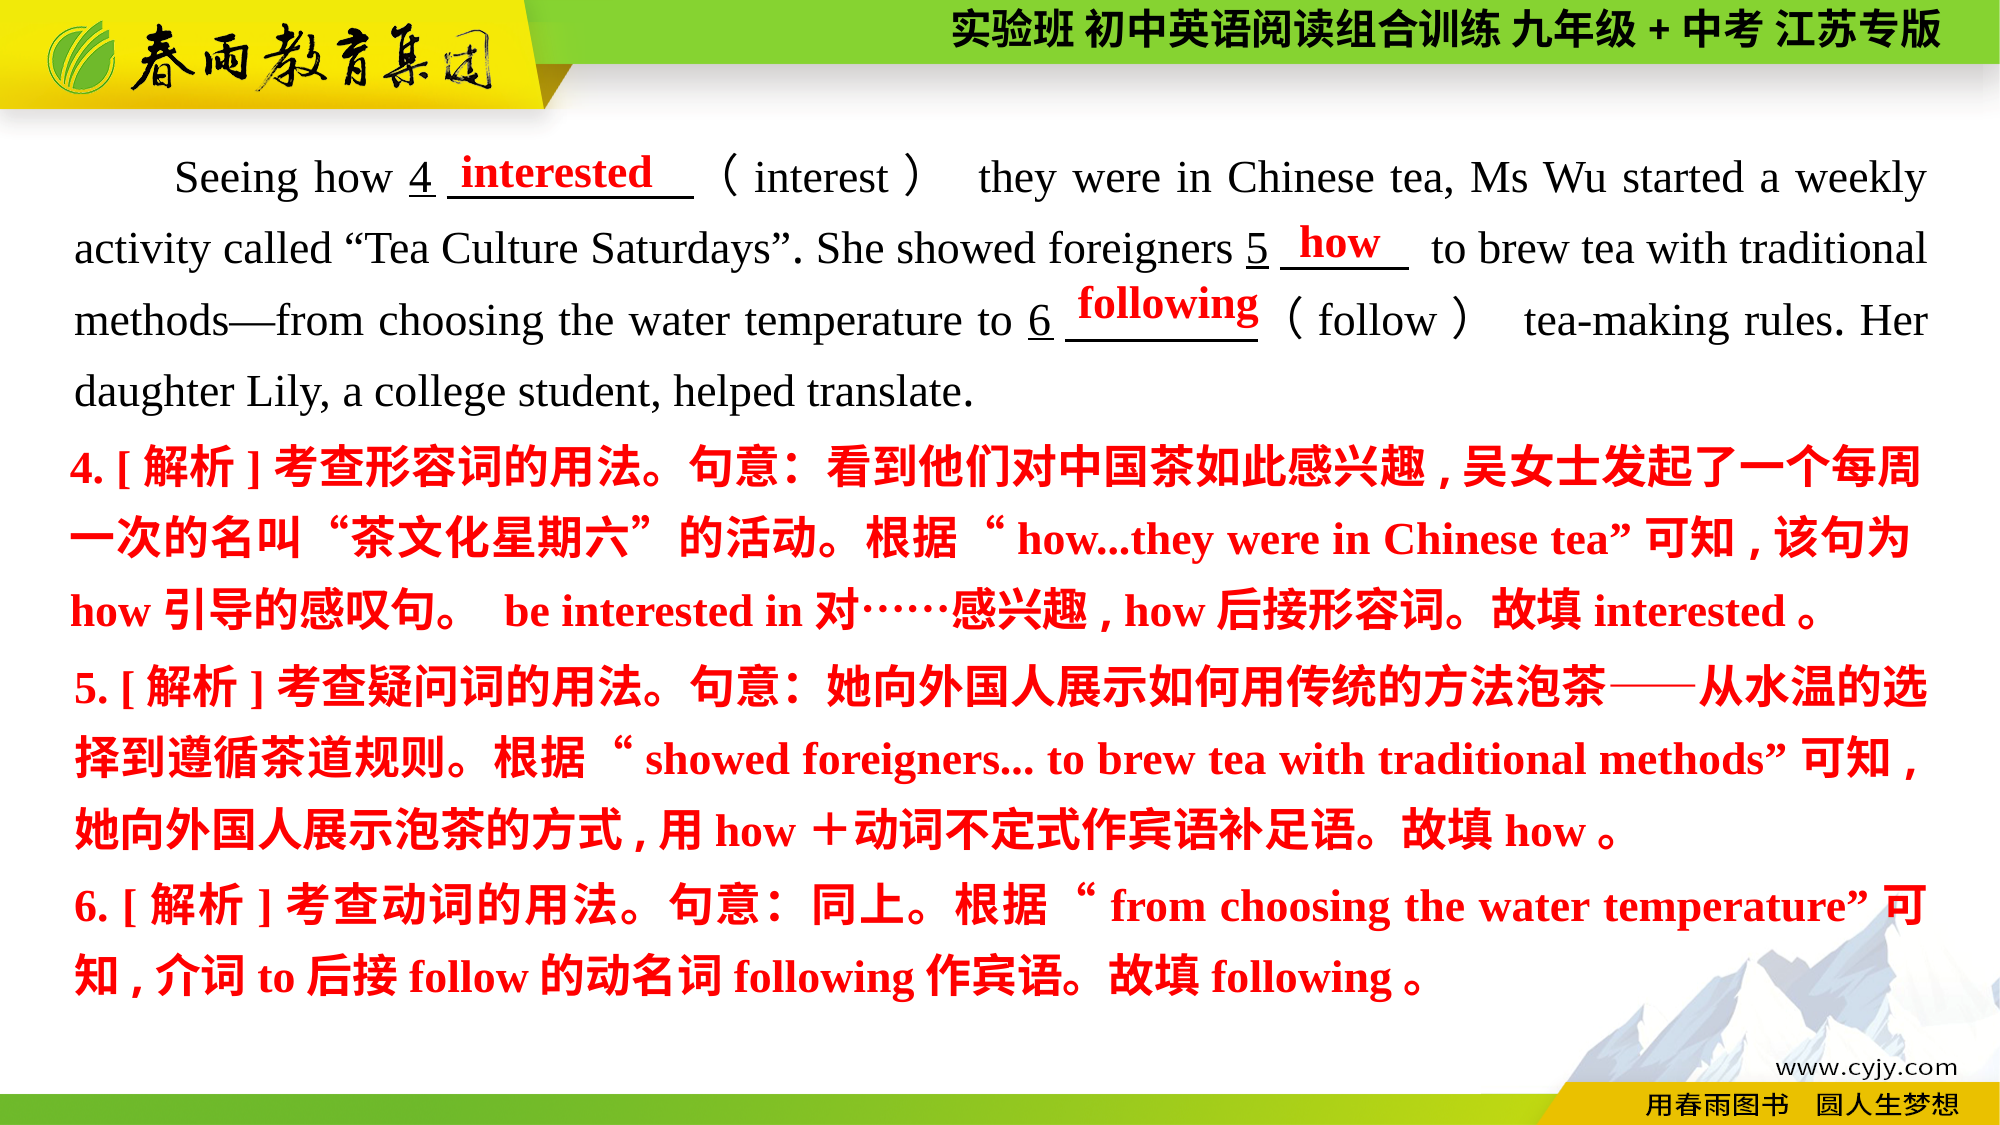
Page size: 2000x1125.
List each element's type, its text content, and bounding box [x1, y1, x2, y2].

text_box 4. [解析]考查形容词的用法。句意：看到他们对中国茶如此感兴趣,吴女士发起了一个每周一次的名叫“茶文化星期六”的活动。根据“how...they were in Chinese tea”可知,该句为how引导的感叹句。 be interested in对……感兴趣, how后接形容词。故填interested。 [54, 413, 1939, 643]
text_box following [1063, 265, 1331, 336]
picture [0, 0, 2000, 1125]
text_box 6. [解析]考查动词的用法。句意：同上。根据“from choosing the water temperature”可知,介词to后接follow的动名词following作宾语。故填following。 [59, 851, 1944, 1010]
text_box how [1284, 204, 1453, 275]
list Seeing how 4 （interest） they were in Chinese tea, Ms Wu started a weekly activity called “Tea Culture Saturdays”. She showed foreigners 5 to brew tea with traditional methods—from choosing the water temperature to 6 （follow） tea-making rules. Her daughter Lily, a college student, helped translate. [59, 122, 1944, 427]
text_box interested [446, 134, 725, 204]
text_box 5. [解析]考查疑问词的用法。句意：她向外国人展示如何用传统的方法泡茶——从水温的选择到遵循茶道规则。根据“showed foreigners... to brew tea with traditional methods”可知,她向外国人展示泡茶的方式,用how＋动词不定式作宾语补足语。故填how。 [59, 633, 1944, 851]
